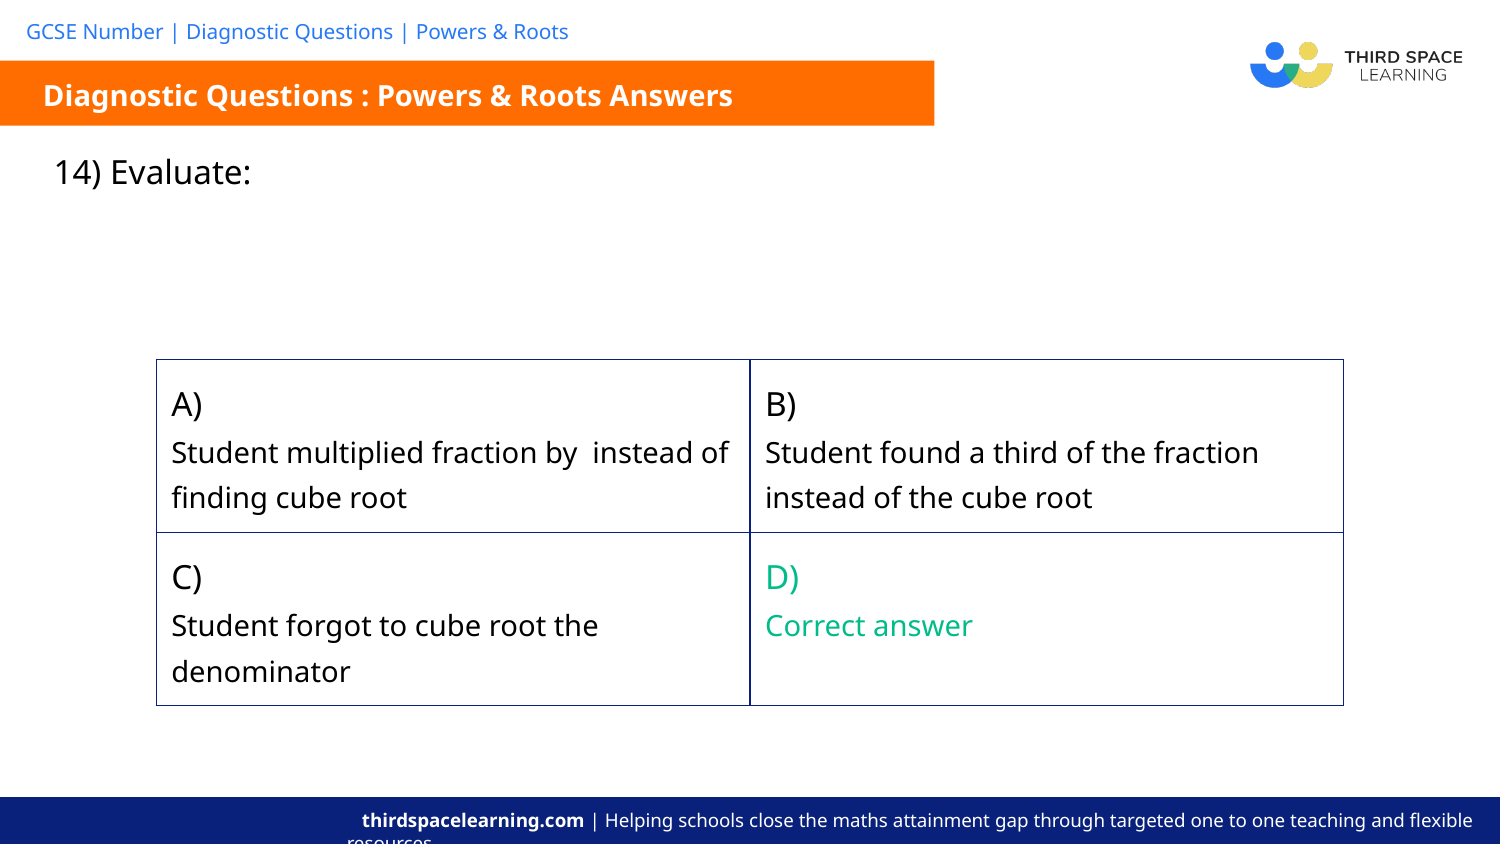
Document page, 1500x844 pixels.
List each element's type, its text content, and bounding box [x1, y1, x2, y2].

text_box Diagnostic Questions : Powers & Roots Answers [27, 61, 778, 127]
picture [1250, 33, 1465, 99]
